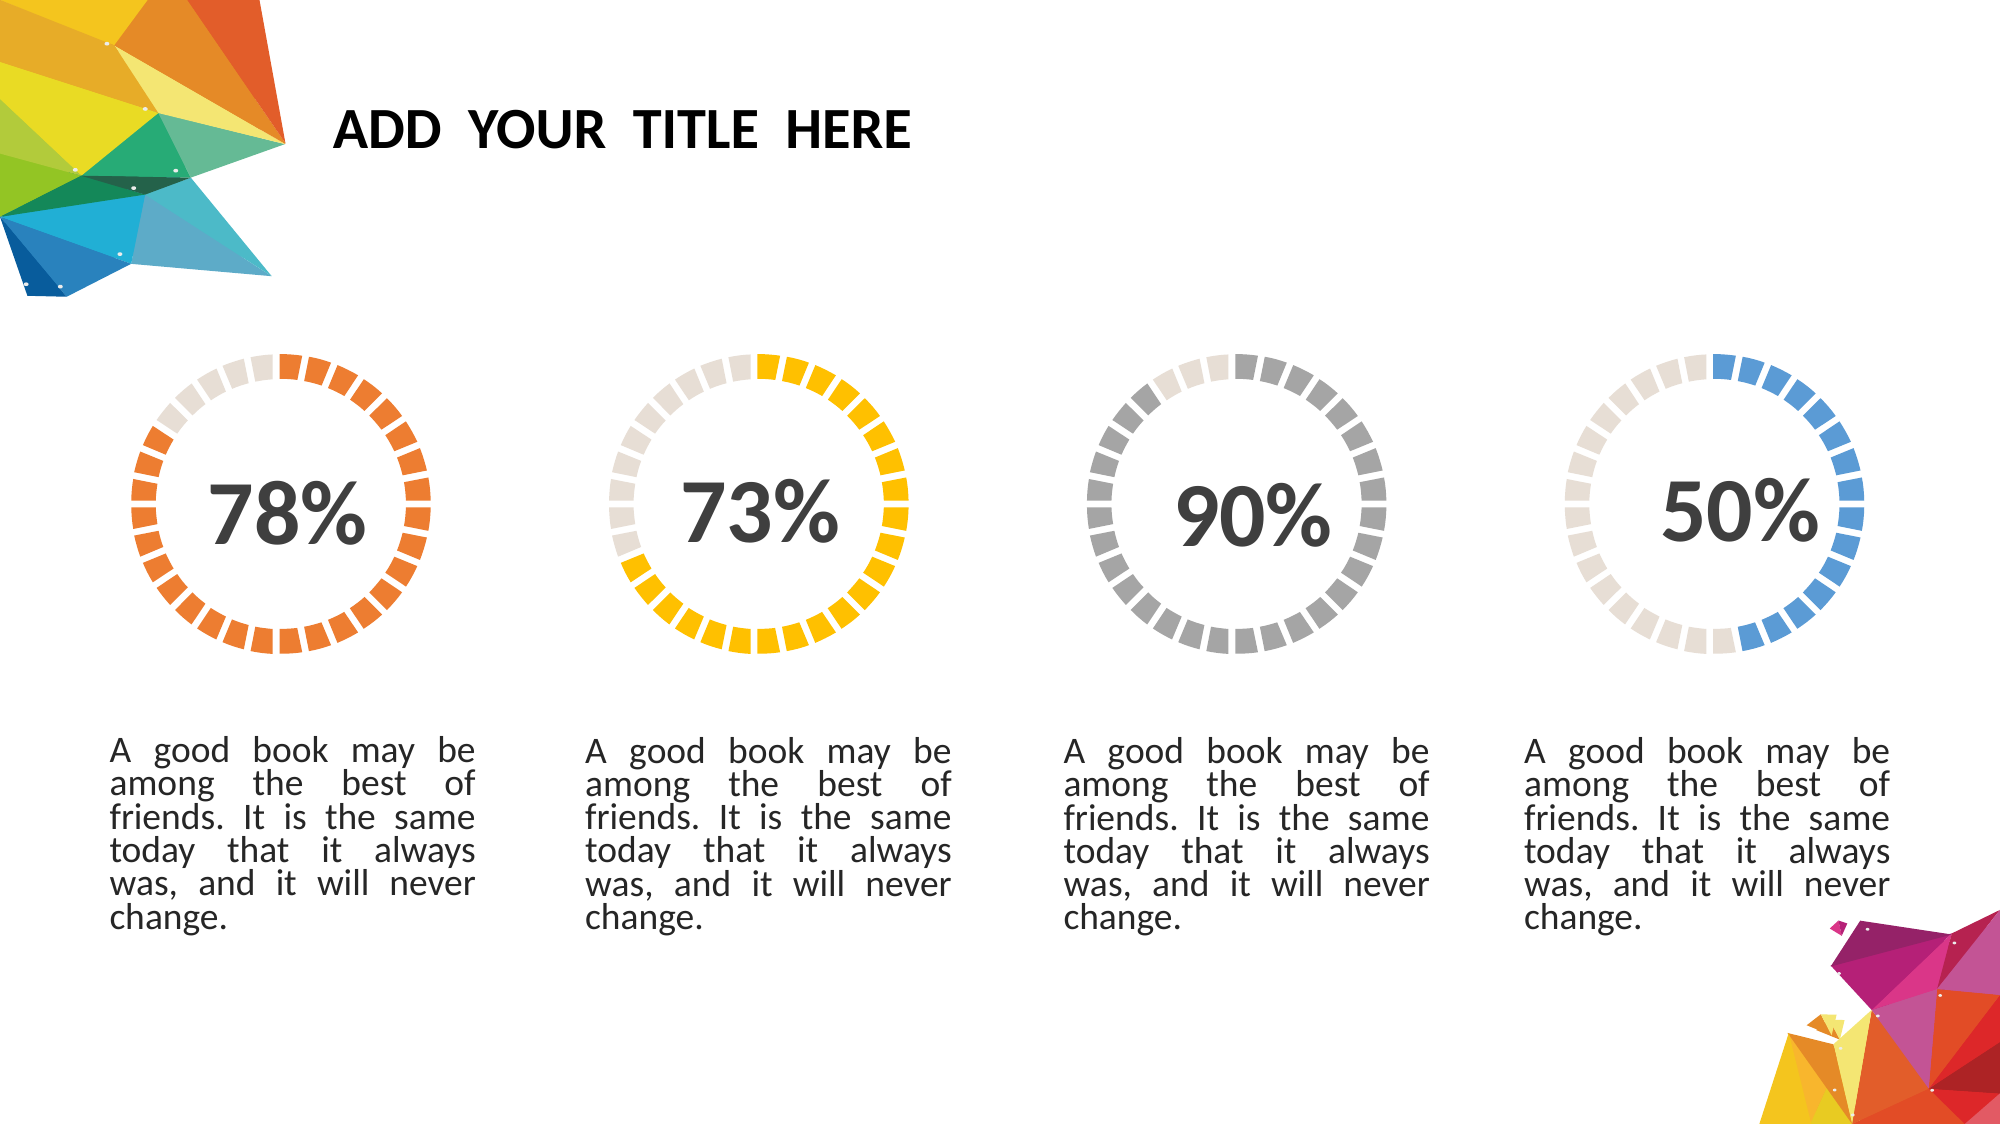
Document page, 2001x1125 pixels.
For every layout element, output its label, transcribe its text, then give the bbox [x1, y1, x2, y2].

text_box A good book may be among the best of friends. It is the same today that it always was, and it will never change. [1048, 730, 1445, 945]
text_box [0, 5, 292, 292]
text_box 78% [436, 445, 442, 571]
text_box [608, 353, 909, 655]
text_box A good book may be among the best of friends. It is the same today that it always was, and it will never change. [94, 729, 491, 944]
text_box A good book may be among the best of friends. It is the same today that it always was, and it will never change. [570, 729, 967, 945]
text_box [1564, 353, 1865, 655]
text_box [131, 353, 431, 655]
text_box A good book may be among the best of friends. It is the same today that it always was, and it will never change. [1509, 730, 1906, 945]
text_box ADD YOUR TITLE HERE [297, 83, 1024, 168]
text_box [1086, 353, 1387, 655]
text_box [1772, 896, 1987, 1125]
